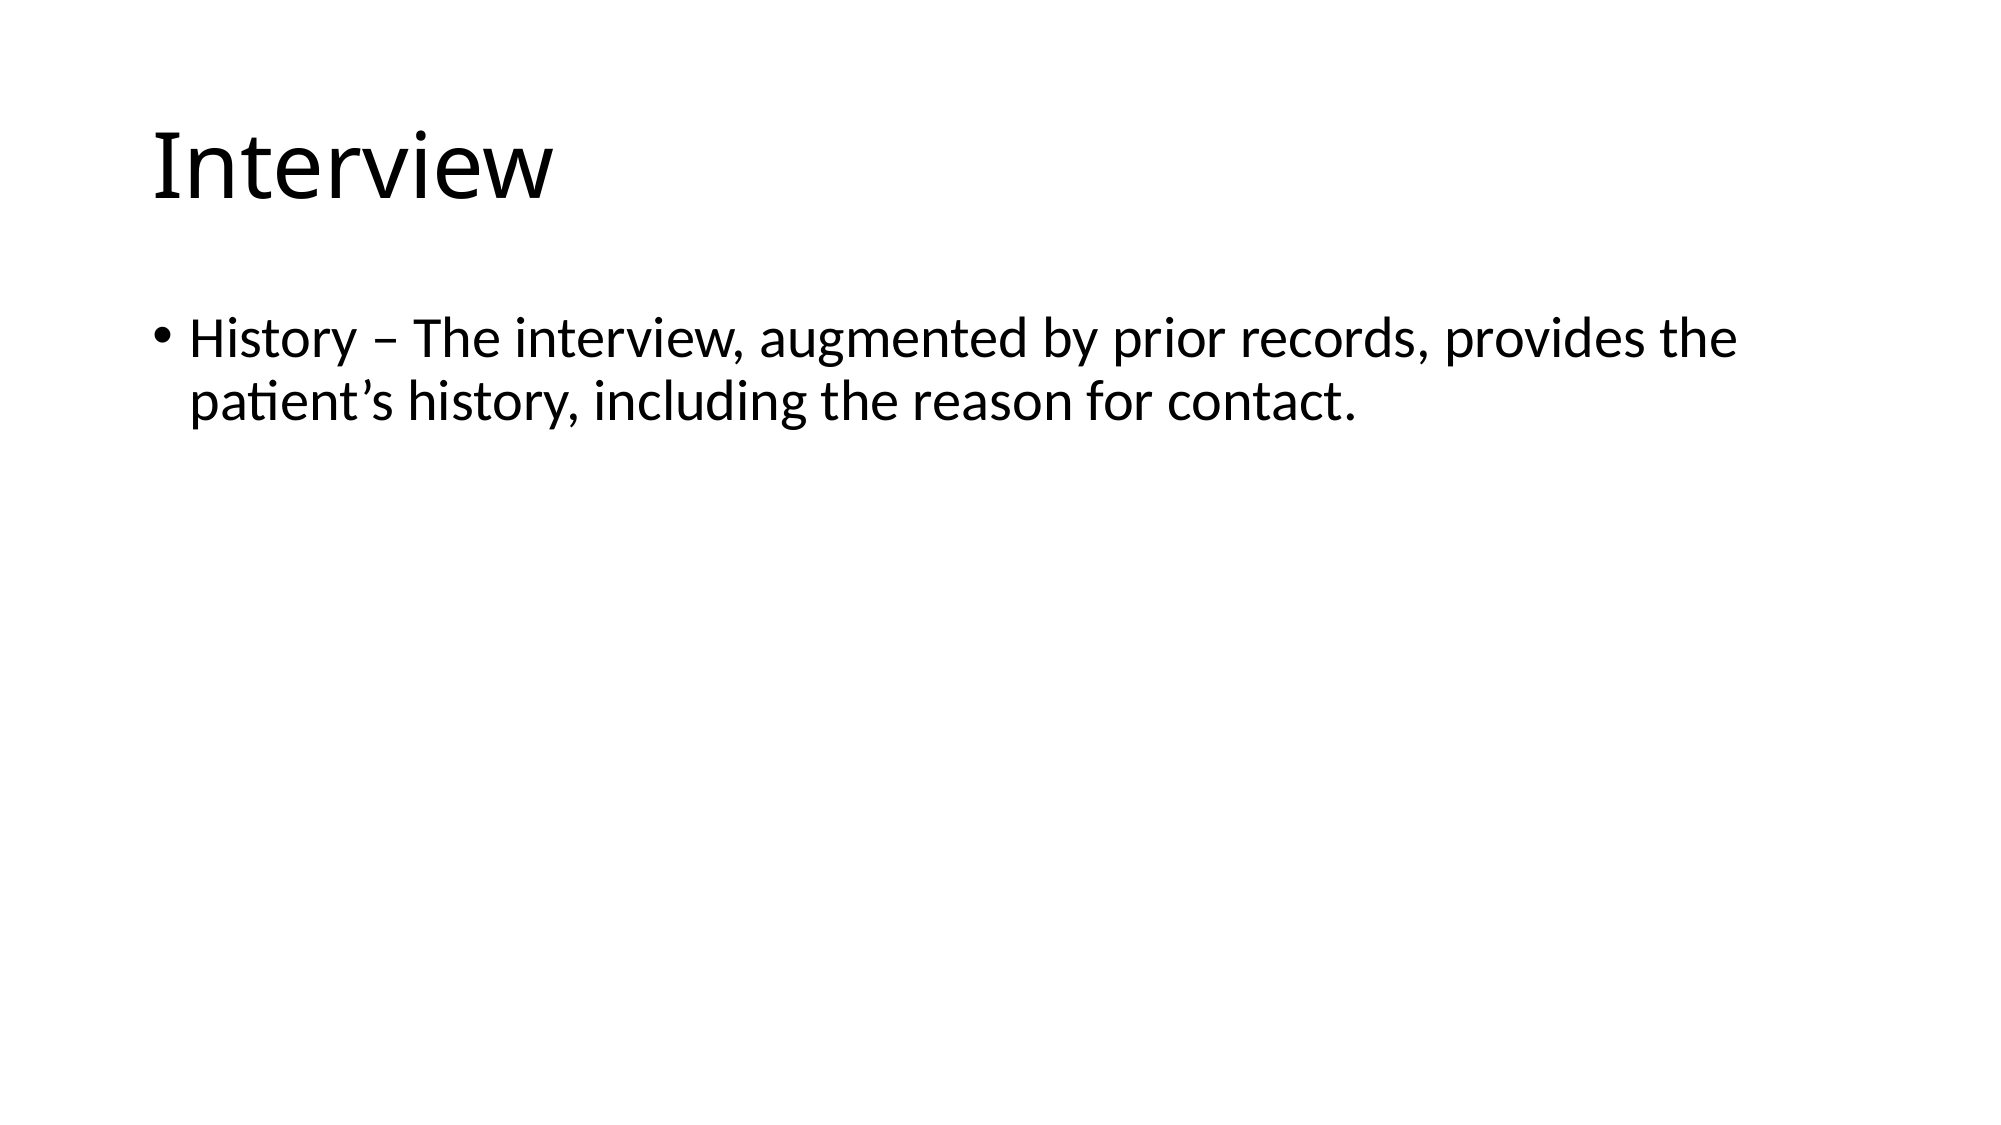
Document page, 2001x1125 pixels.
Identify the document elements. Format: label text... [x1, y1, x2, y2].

title Interview [137, 59, 1863, 278]
list History – The interview, augmented by prior records, provides the patient’s history, including the reason for contact. [137, 299, 1863, 1014]
